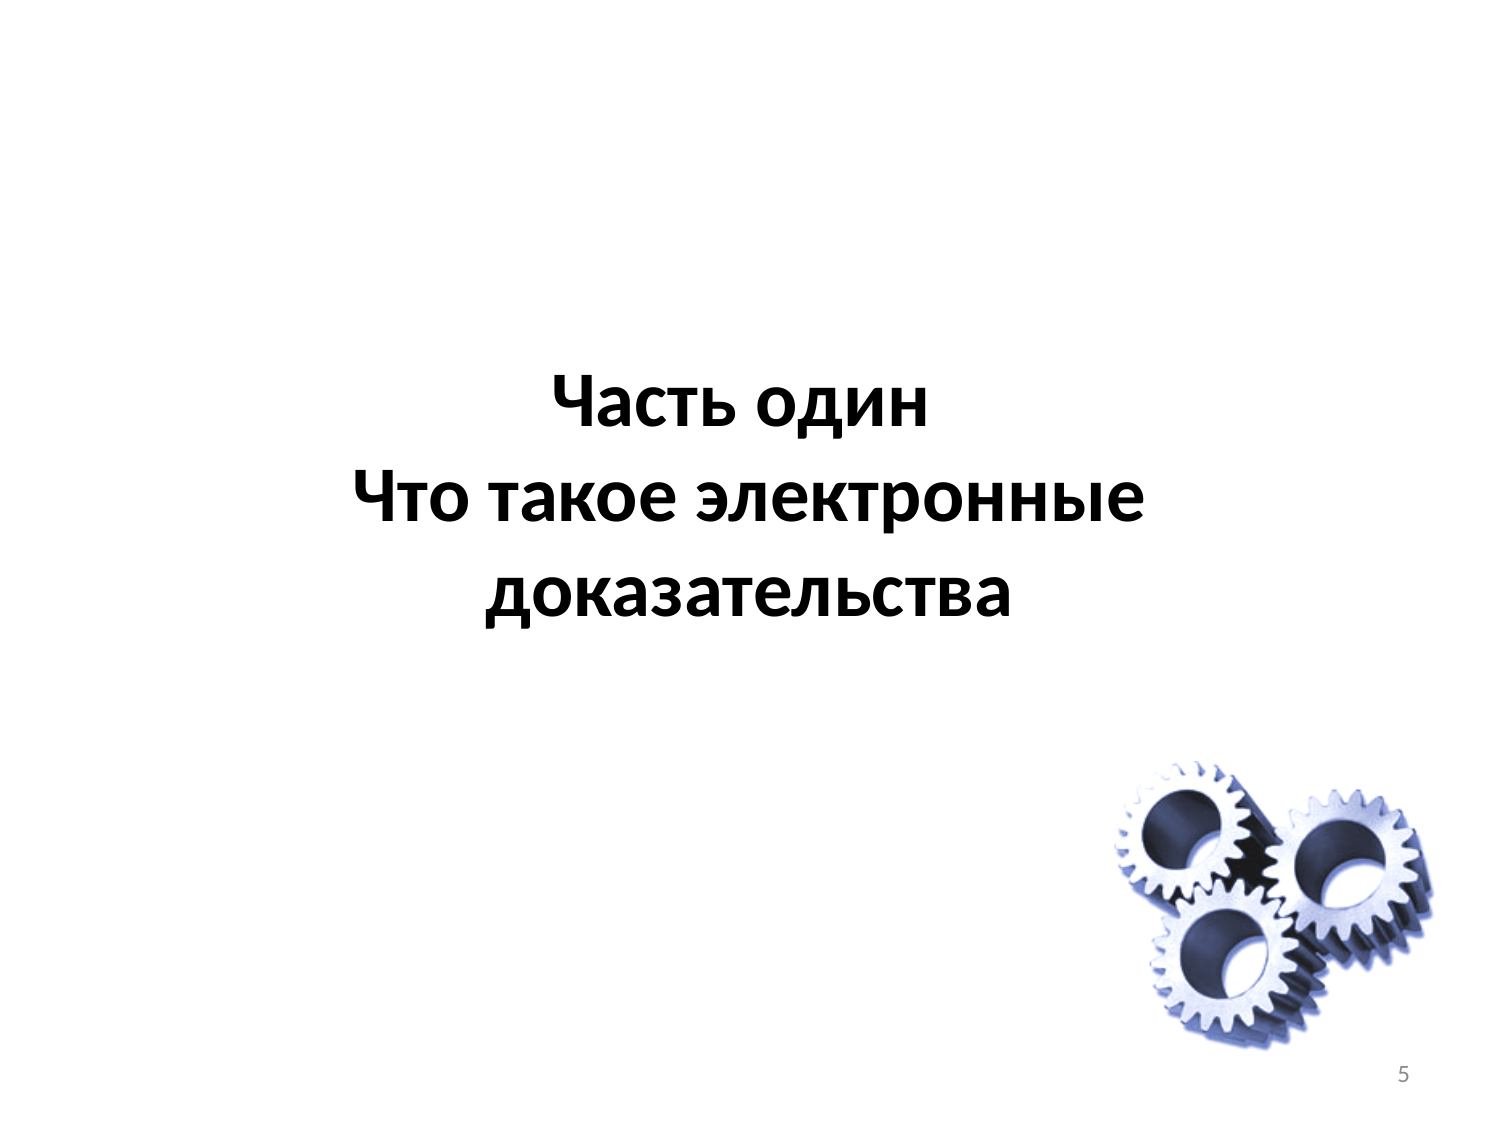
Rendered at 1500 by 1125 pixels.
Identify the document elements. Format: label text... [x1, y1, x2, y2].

title Часть один Что такое электронные доказательства [74, 338, 1426, 641]
slide_number 5 [1074, 1042, 1425, 1103]
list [1112, 761, 1436, 1052]
